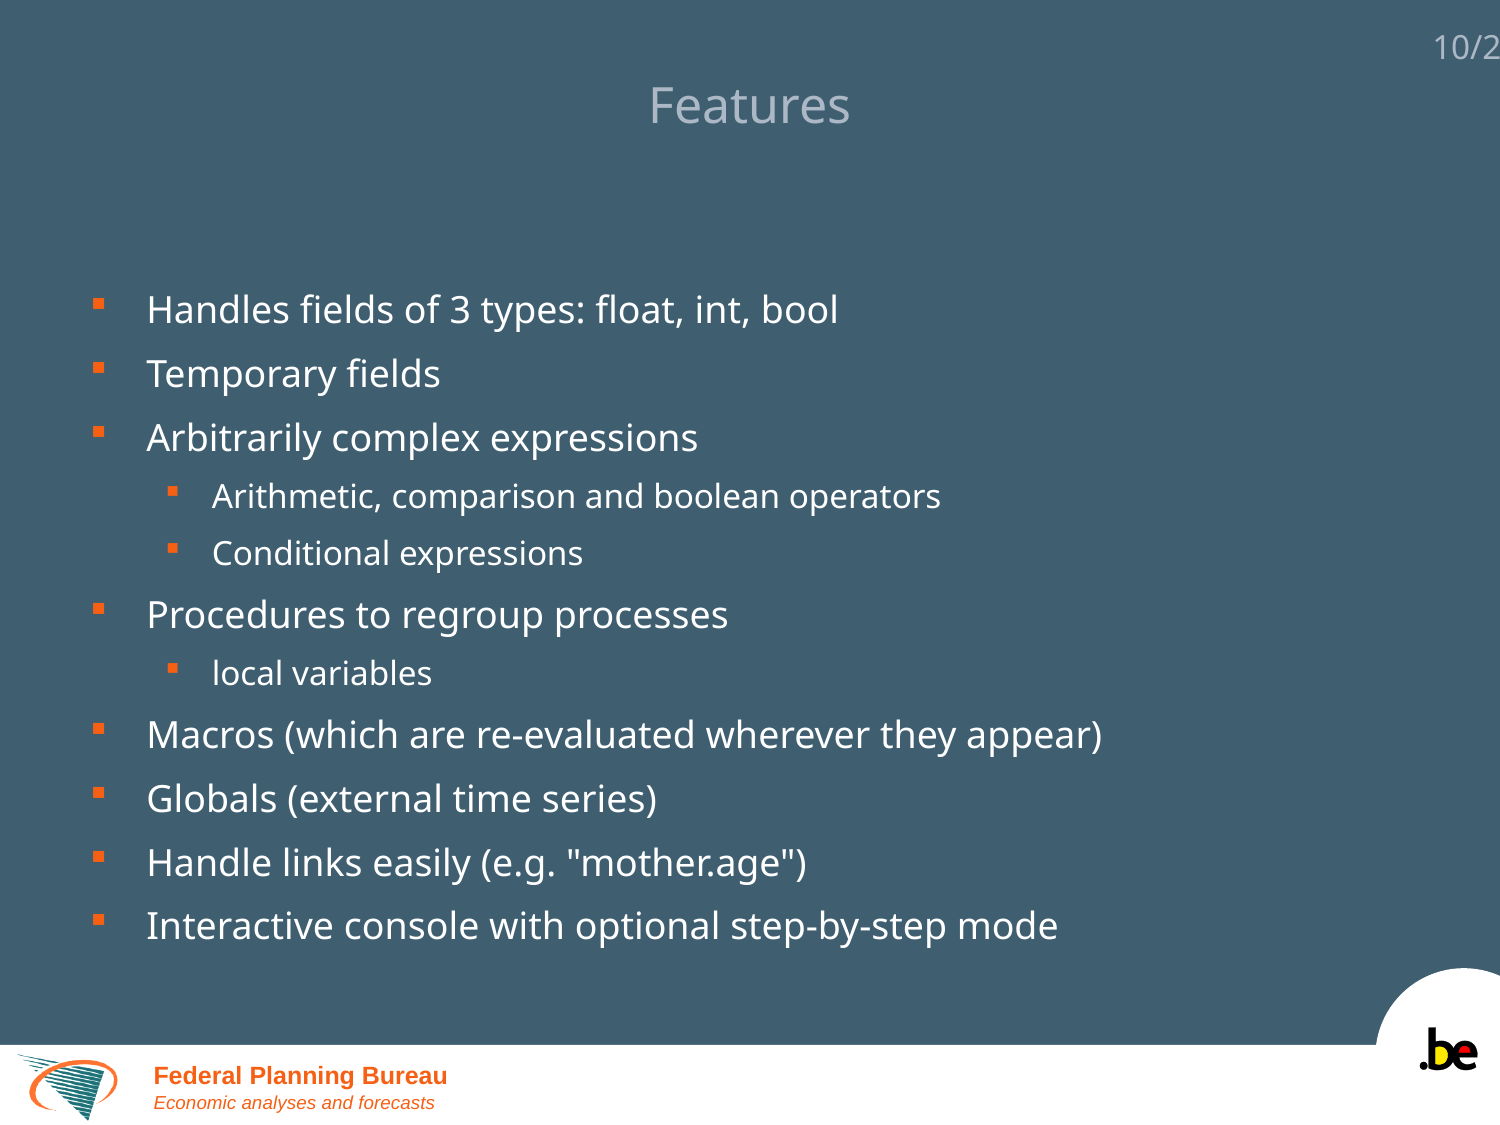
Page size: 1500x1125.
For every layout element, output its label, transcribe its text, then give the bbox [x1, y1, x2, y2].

list Handles fields of 3 types: float, int, bool Temporary fields Arbitrarily complex expressions Arithmetic, comparison and boolean operators Conditional expressions Procedures to regroup processes local variables Macros (which are re-evaluated wherever they appear) Globals (external time series) Handle links easily (e.g. "mother.age") Interactive console with optional step-by-step mode [74, 278, 1426, 1001]
title Features [74, 30, 1426, 177]
